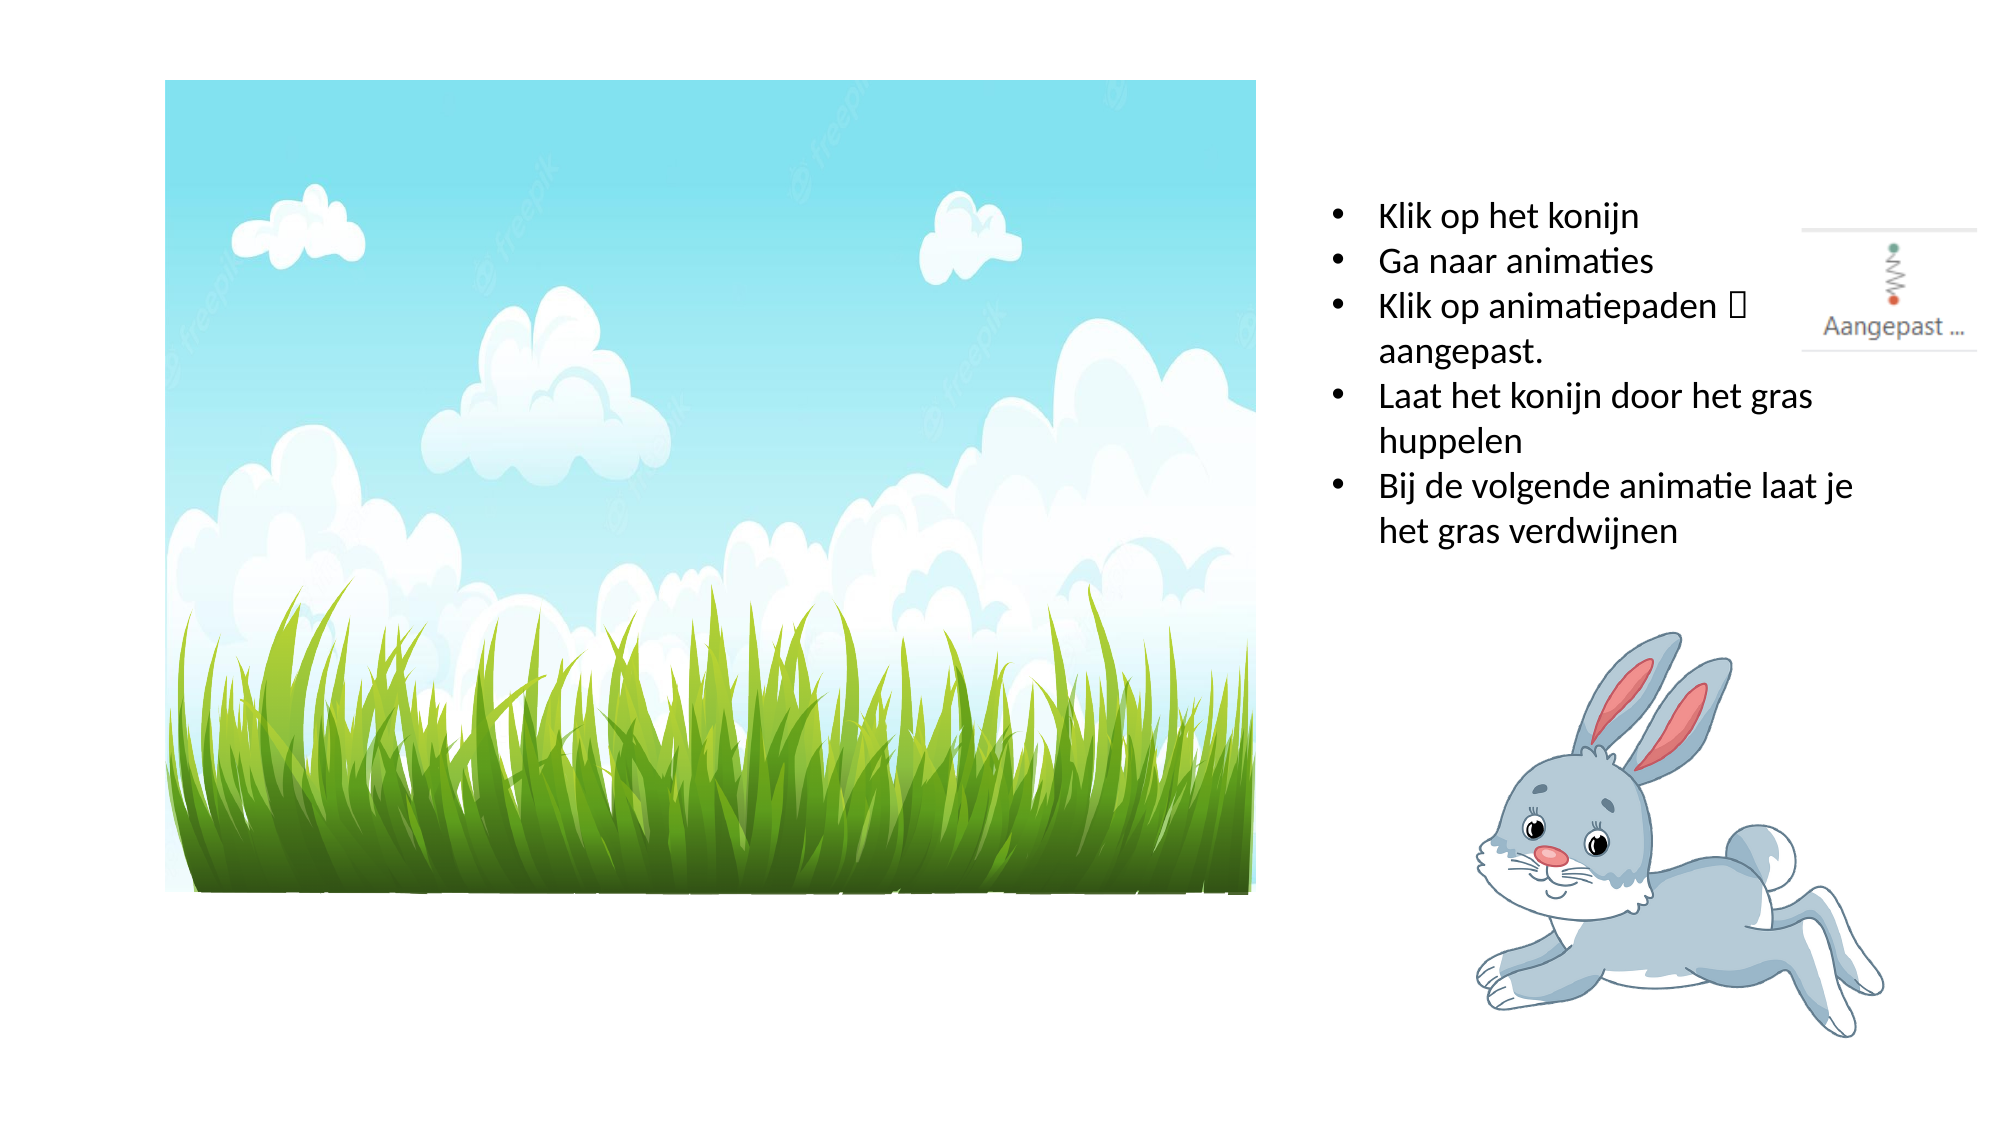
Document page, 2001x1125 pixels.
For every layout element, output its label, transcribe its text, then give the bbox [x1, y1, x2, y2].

picture [165, 80, 1256, 895]
picture [1469, 625, 1890, 1044]
picture [1801, 228, 1978, 356]
text_box Klik op het konijn Ga naar animaties Klik op animatiepaden  aangepast. Laat het konijn door het gras huppelen Bij de volgende animatie laat je het gras verdwijnen [1316, 183, 1890, 559]
